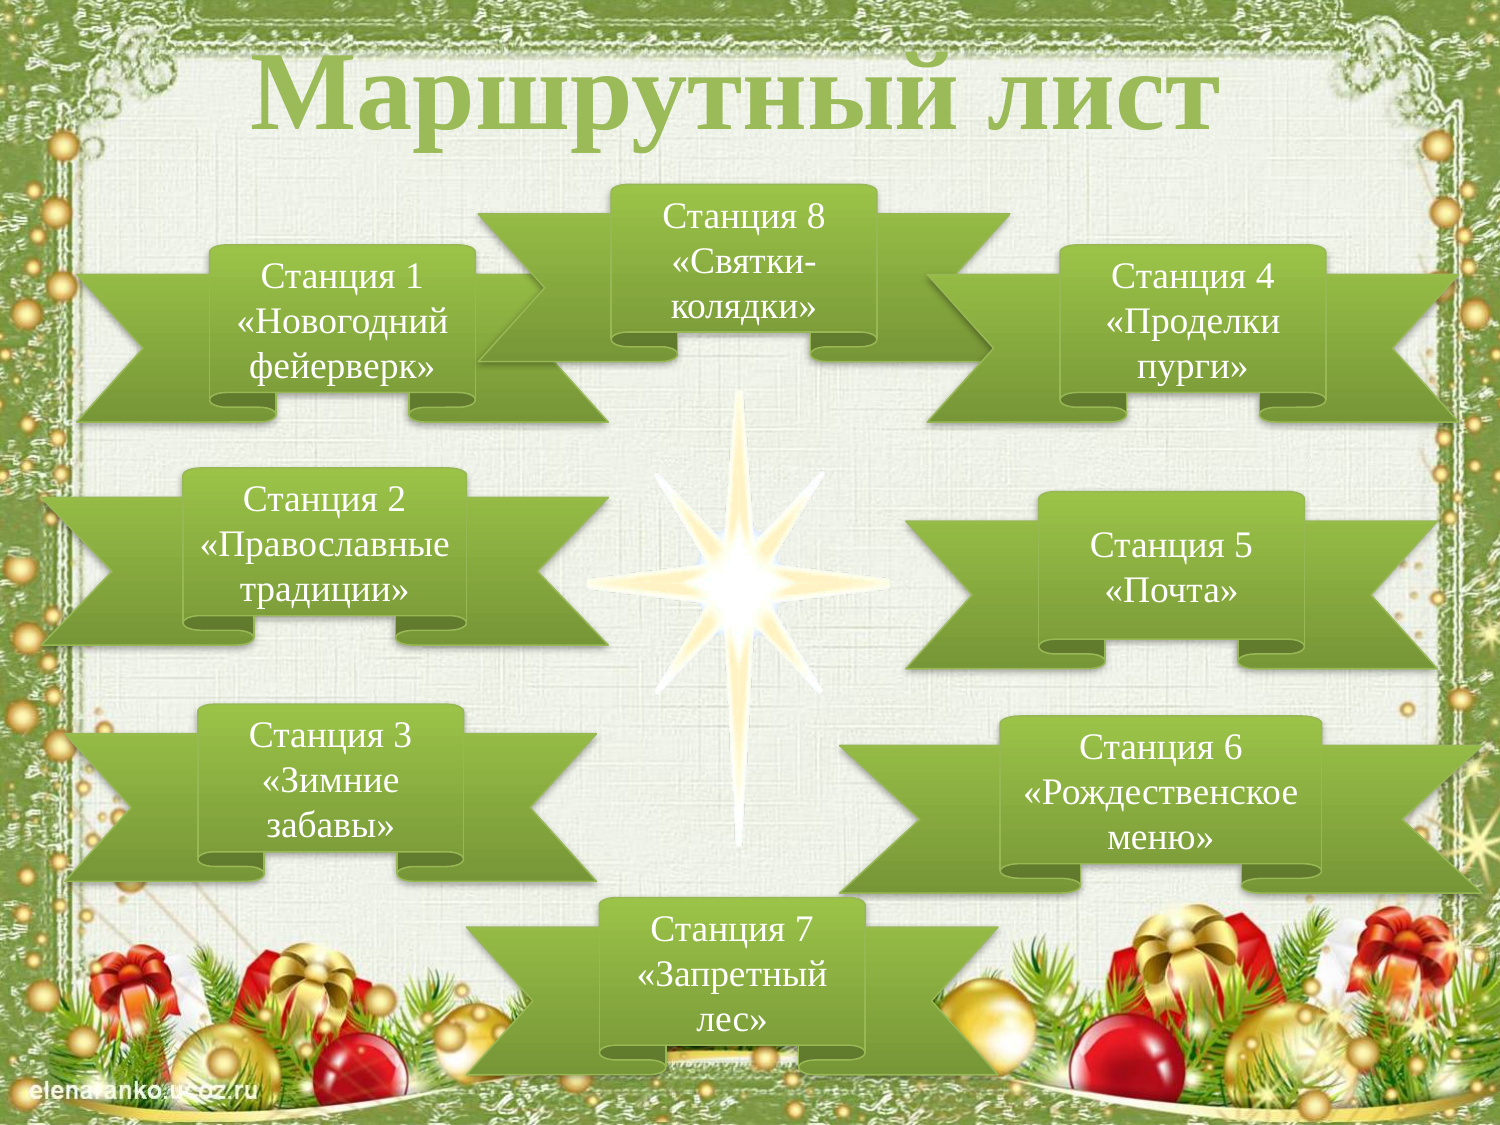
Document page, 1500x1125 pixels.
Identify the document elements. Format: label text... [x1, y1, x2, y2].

text_box Станция 4 «Проделки пурги» [926, 244, 1460, 423]
text_box Станция 7 «Запретный лес» [465, 914, 999, 1076]
text_box Станция 8 «Святки-колядки» [477, 183, 1011, 363]
text_box Маршрутный лист [235, 9, 1237, 160]
text_box Станция 6 «Рождественское меню» [932, 715, 1484, 894]
picture [0, 0, 1500, 1125]
text_box Станция 3 «Зимние забавы» [64, 703, 543, 883]
text_box Станция 2 «Православные традиции» [40, 467, 543, 646]
text_box Станция 1 «Новогодний фейерверк» [76, 244, 543, 423]
text_box Станция 5 «Почта» [932, 490, 1439, 670]
